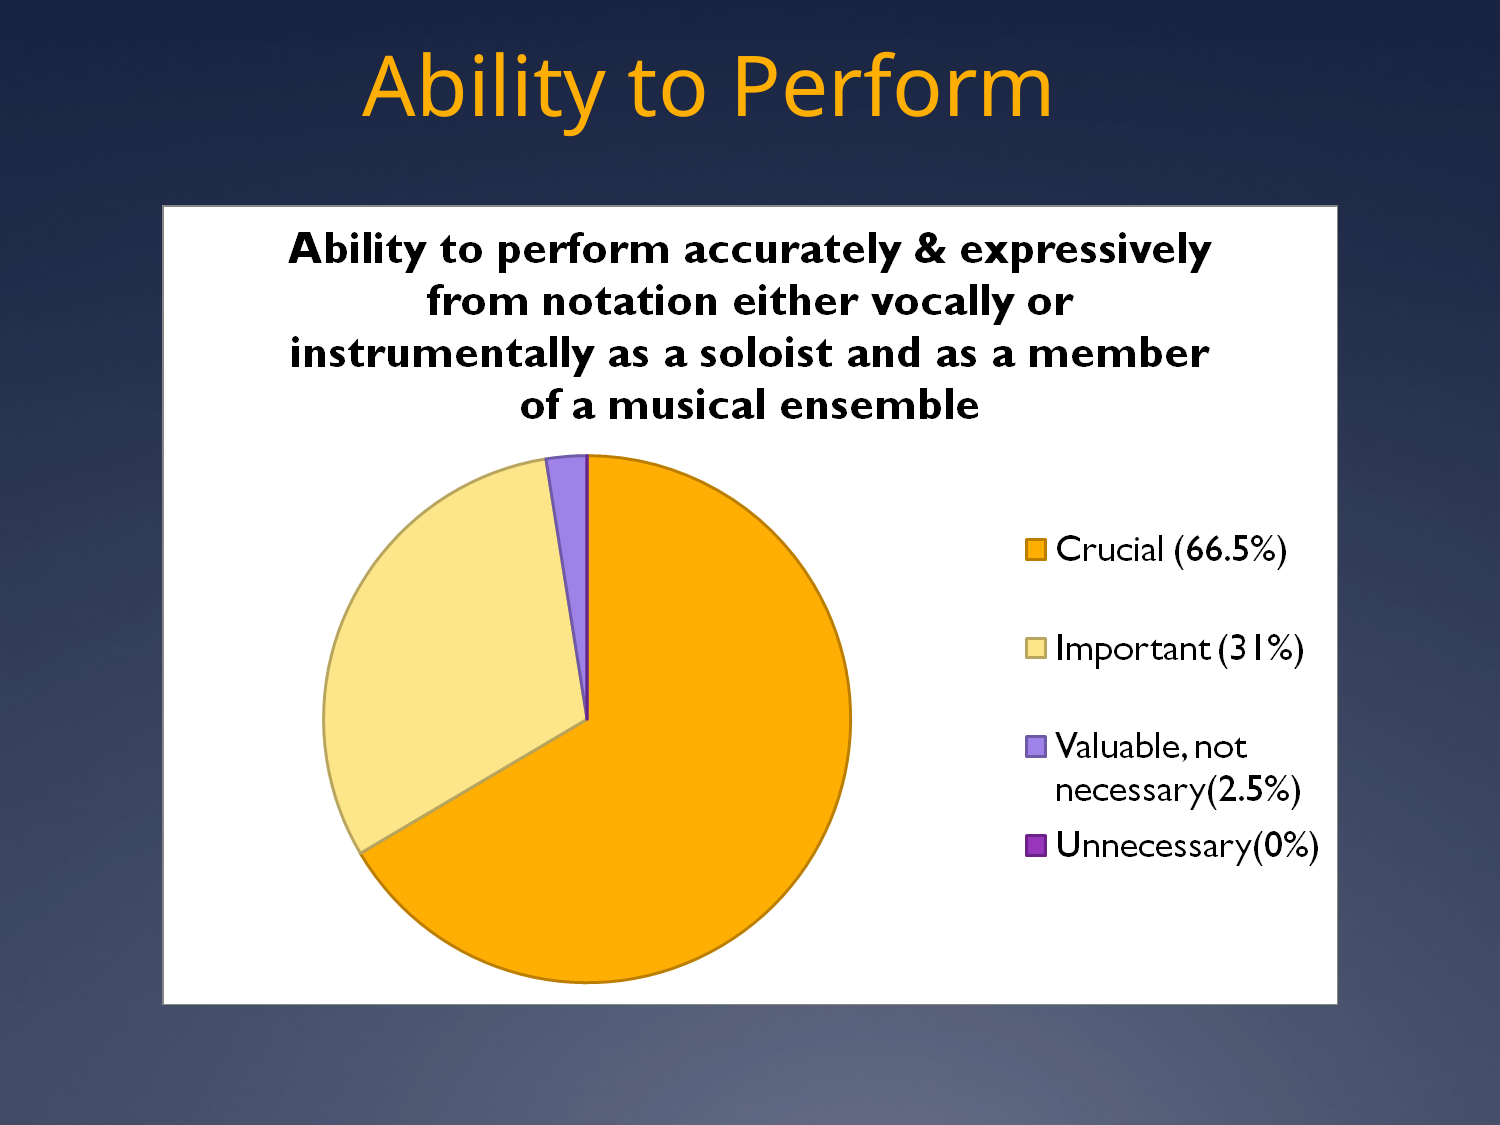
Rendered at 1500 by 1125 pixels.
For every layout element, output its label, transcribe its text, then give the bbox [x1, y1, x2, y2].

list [161, 204, 1339, 1006]
title Ability to Perform [307, 24, 1112, 142]
